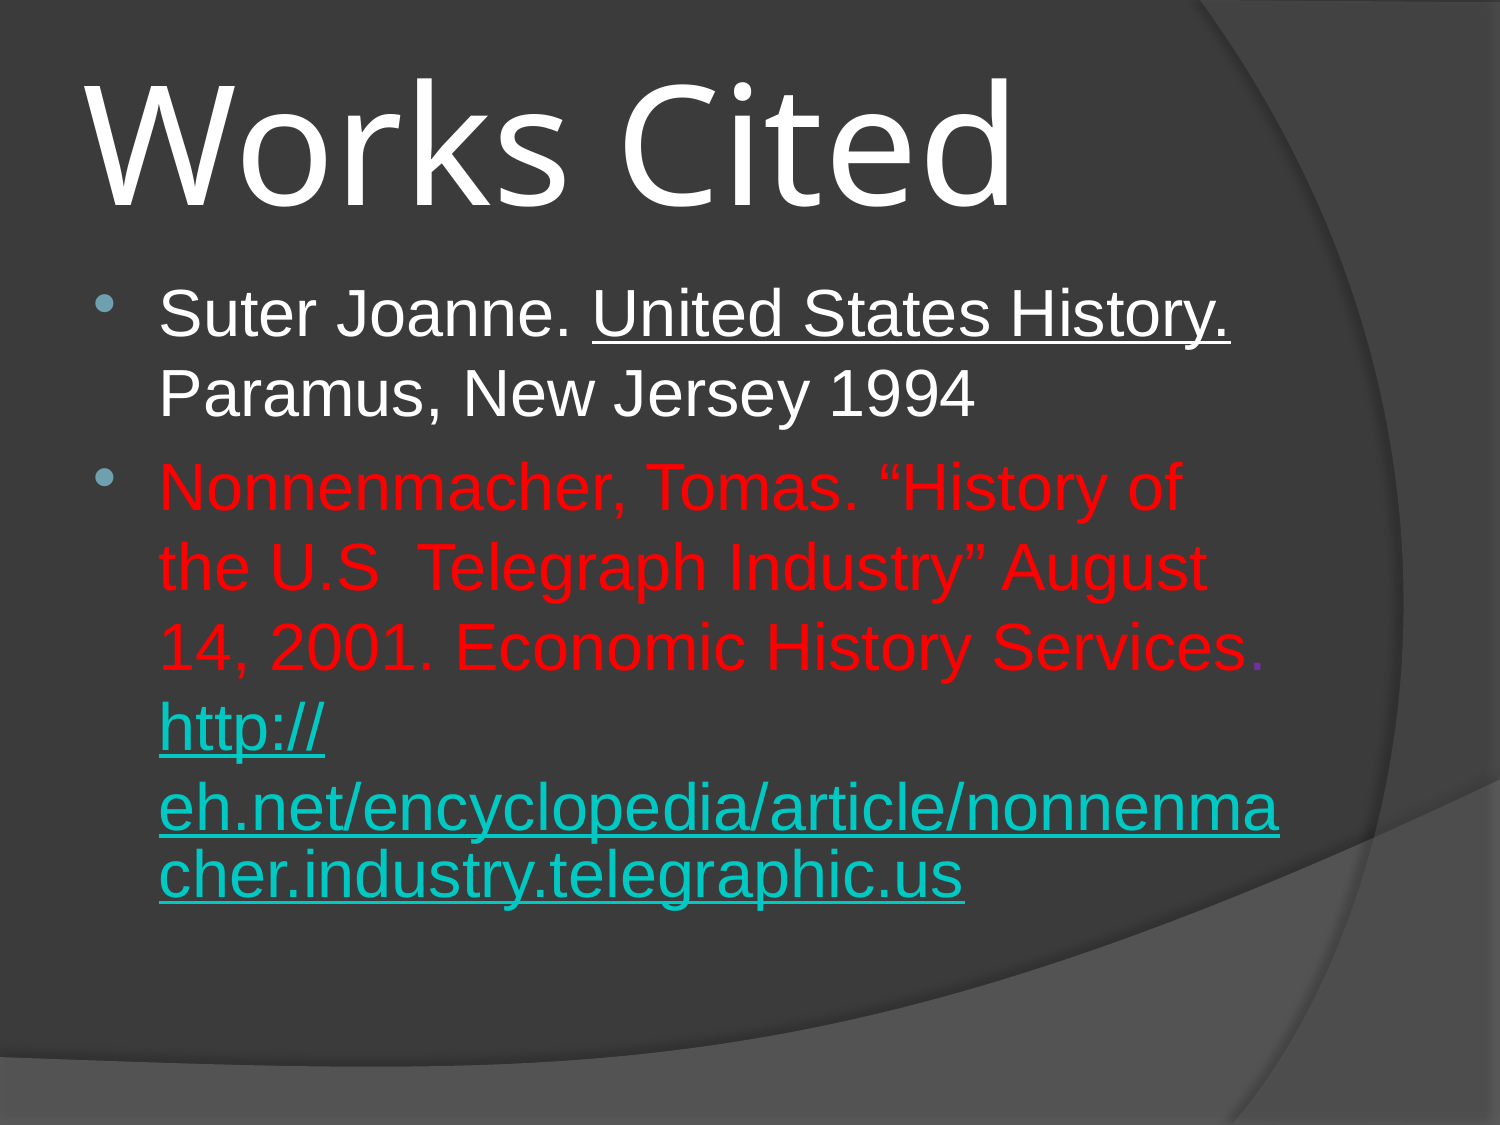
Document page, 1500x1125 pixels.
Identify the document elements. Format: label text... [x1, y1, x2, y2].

list Suter Joanne. United States History. Paramus, New Jersey 1994 Nonnenmacher, Tomas. “History of the U.S Telegraph Industry” August 14, 2001. Economic History Services. http://eh.net/encyclopedia/article/nonnenmacher.industry.telegraphic.us [75, 262, 1300, 1005]
title Works Cited [75, 45, 1300, 233]
